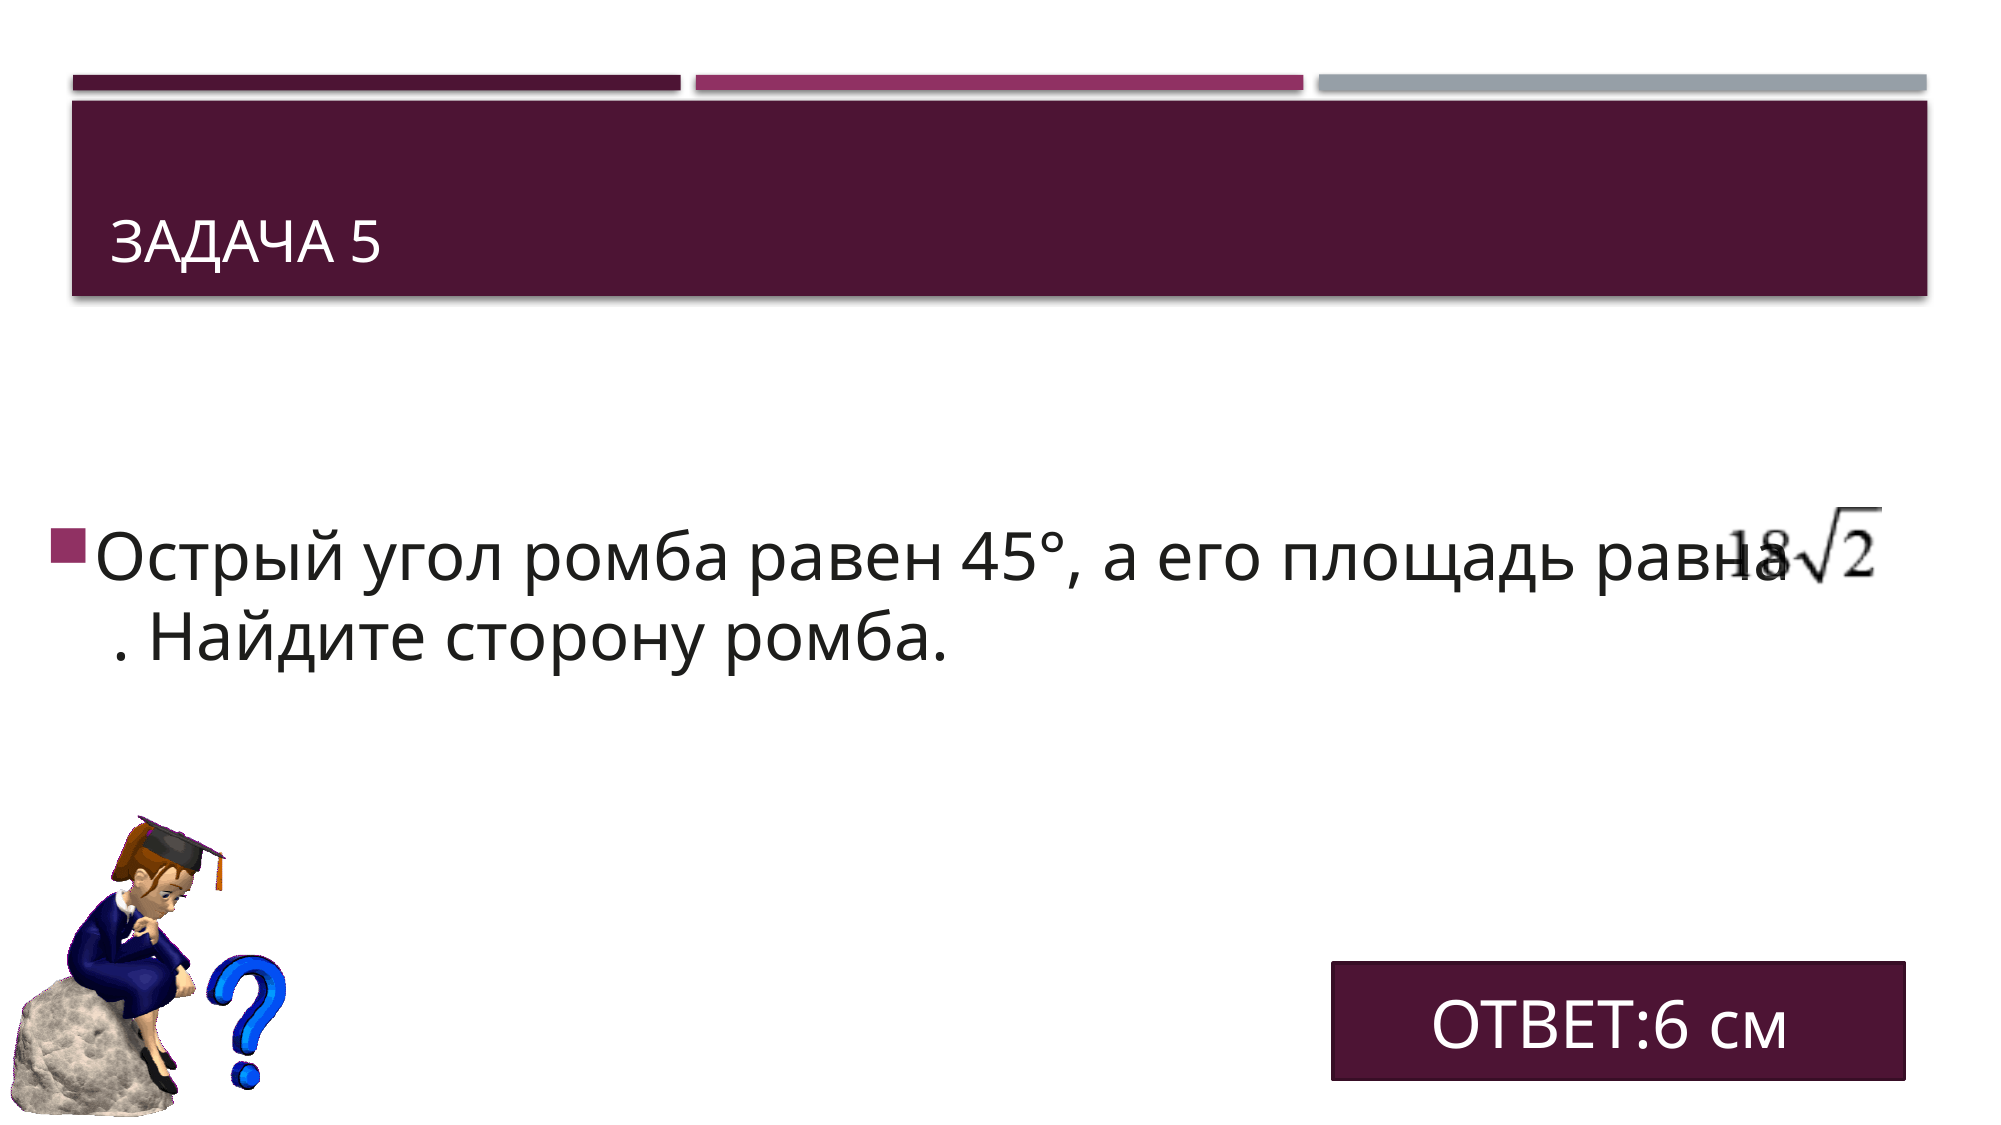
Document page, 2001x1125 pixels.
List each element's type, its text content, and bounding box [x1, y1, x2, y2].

picture [1722, 507, 1882, 603]
picture [0, 805, 307, 1125]
list Острый угол ромба равен 45°, а его площадь равна . Найдите сторону ромба. [29, 357, 1905, 936]
title Задача 5 [95, 115, 1905, 282]
text_box ОТВЕТ:6 см [1331, 961, 1906, 1081]
